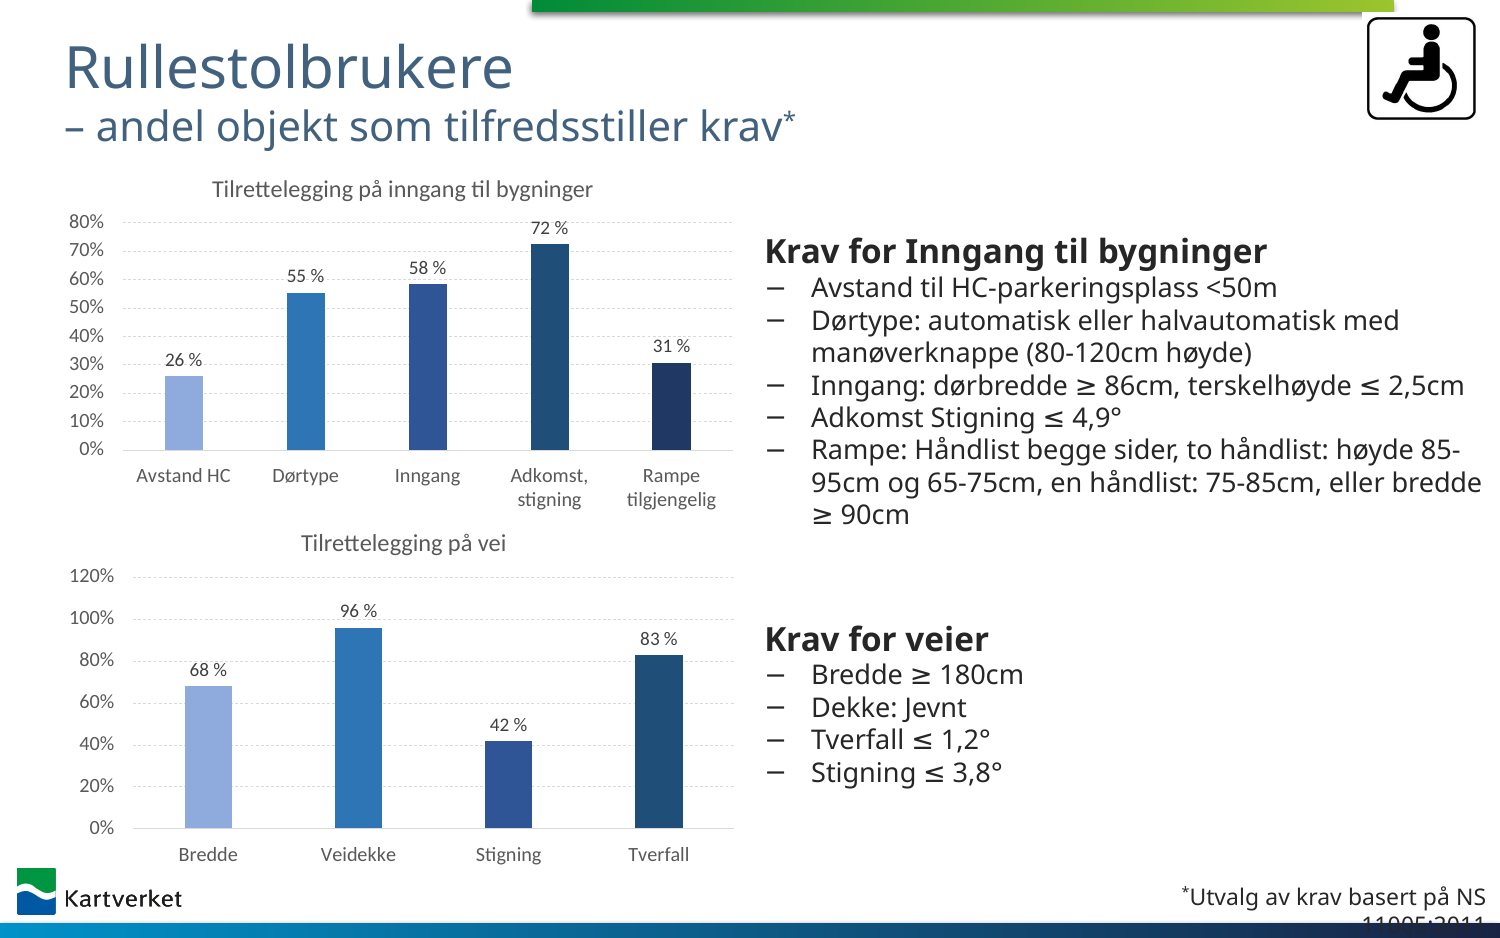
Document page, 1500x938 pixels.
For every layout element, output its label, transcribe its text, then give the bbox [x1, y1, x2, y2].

picture [62, 166, 744, 519]
text_box Krav for veier Bredde ≥ 180cm Dekke: Jevnt Tverfall ≤ 1,2° Stigning ≤ 3,8° [749, 610, 1500, 795]
picture [62, 520, 746, 874]
picture [1362, 12, 1481, 126]
text_box Krav for Inngang til bygninger Avstand til HC-parkeringsplass <50m Dørtype: automatisk eller halvautomatisk med manøverknappe (80-120cm høyde) Inngang: dørbredde ≥ 86cm, terskelhøyde ≤ 2,5cm Adkomst Stigning ≤ 4,9° Rampe: Håndlist begge sider, to håndlist: høyde 85-95cm og 65-75cm, en håndlist: 75-85cm, eller bredde ≥ 90cm [749, 223, 1500, 538]
text_box Rullestolbrukere – andel objekt som tilfredsstiller krav* [49, 25, 1431, 158]
text_box *Utvalg av krav basert på NS 11005:2011 [1068, 873, 1500, 938]
